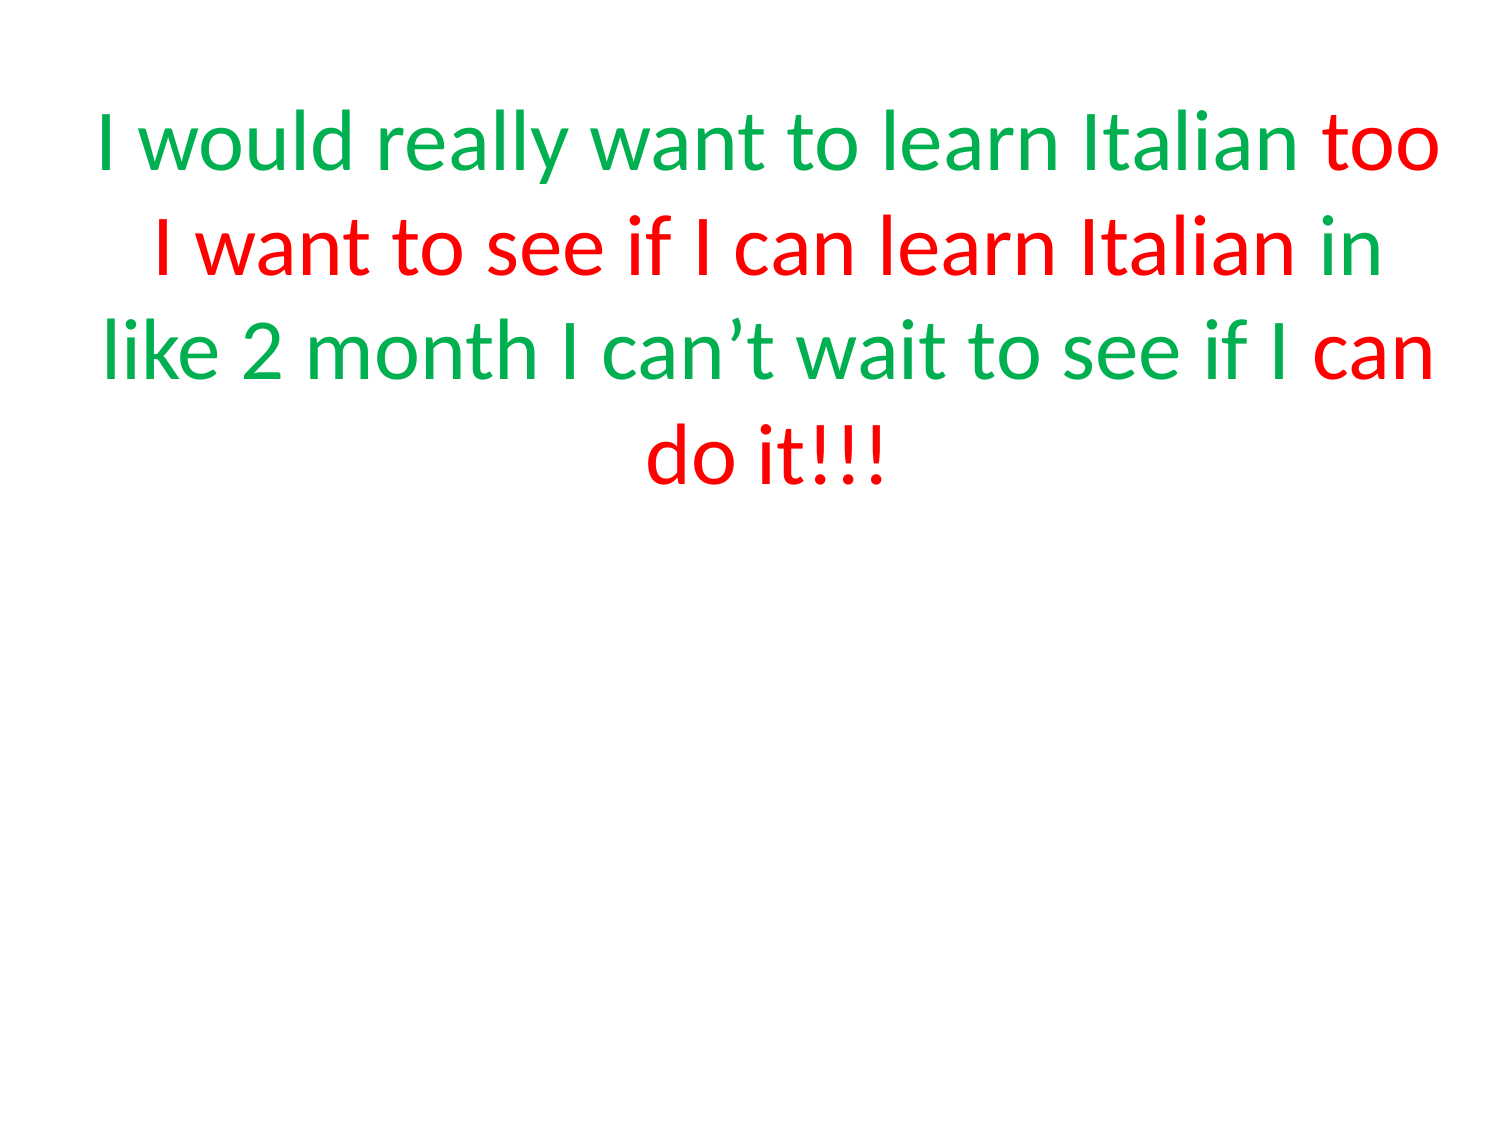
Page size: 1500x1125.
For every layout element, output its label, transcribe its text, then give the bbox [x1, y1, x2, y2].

title I would really want to learn Italian too I want to see if I can learn Italian in like 2 month I can’t wait to see if I can do it!!! [75, 45, 1463, 1063]
